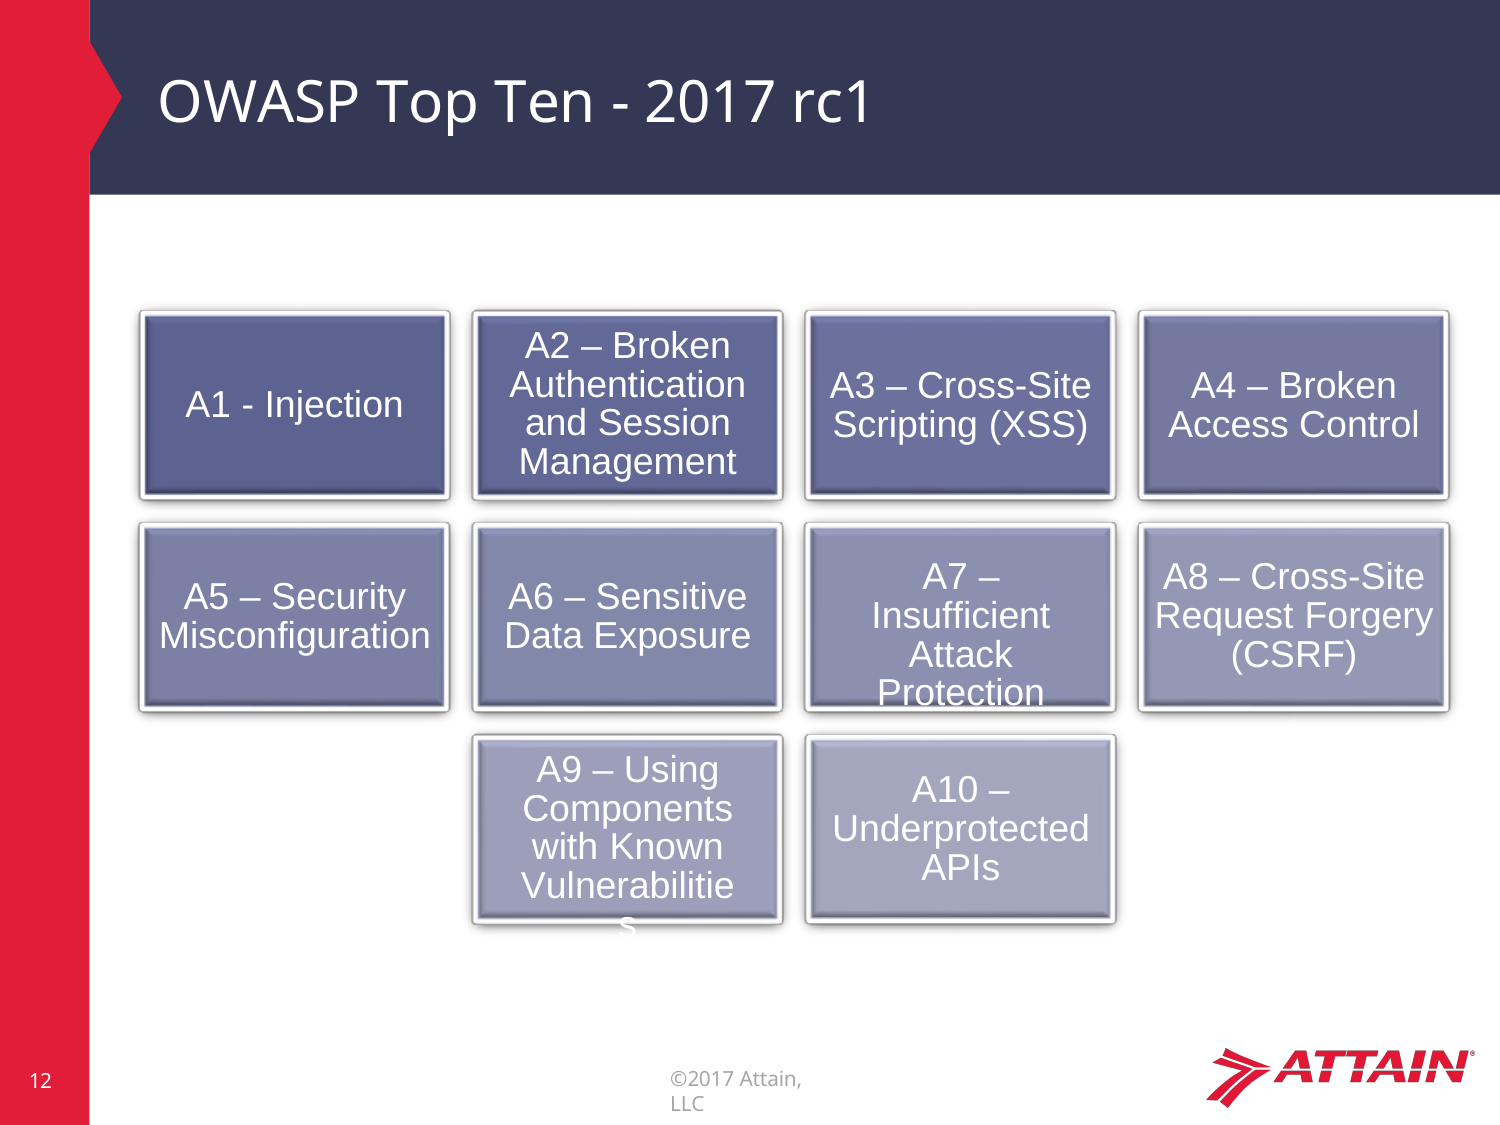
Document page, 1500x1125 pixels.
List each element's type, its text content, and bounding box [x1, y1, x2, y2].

slide_number 12 [24, 1068, 56, 1095]
text_box A6 – Sensitive Data Exposure [502, 572, 754, 658]
text_box [789, 298, 1124, 510]
text_box [125, 298, 458, 510]
text_box A10 – Underprotected APIs [829, 764, 1092, 890]
text_box [458, 510, 787, 720]
text_box [791, 722, 1131, 941]
title OWASP Top Ten - 2017 rc1 [155, 28, 1345, 171]
footer ©2017 Attain, LLC [668, 1065, 833, 1093]
text_box [1114, 510, 1485, 729]
picture [1206, 1048, 1475, 1108]
text_box [458, 720, 798, 950]
text_box [118, 510, 458, 729]
text_box A8 – Cross-Site Request Forgery (CSRF) [1152, 558, 1436, 678]
text_box A4 – Broken Access Control [1165, 366, 1422, 446]
text_box [458, 296, 798, 510]
text_box A3 – Cross-Site Scripting (XSS) [827, 366, 1095, 446]
text_box A7 – Insufficient Attack Protection [825, 558, 1096, 678]
text_box A1 - Injection [183, 379, 407, 427]
text_box A9 – Using Components with Known Vulnerabilities [510, 751, 746, 909]
text_box [1124, 298, 1464, 510]
text_box A2 – Broken Authentication and Session Management [507, 327, 749, 485]
text_box [787, 510, 1114, 722]
text_box A5 – Security Misconfiguration [156, 572, 434, 658]
